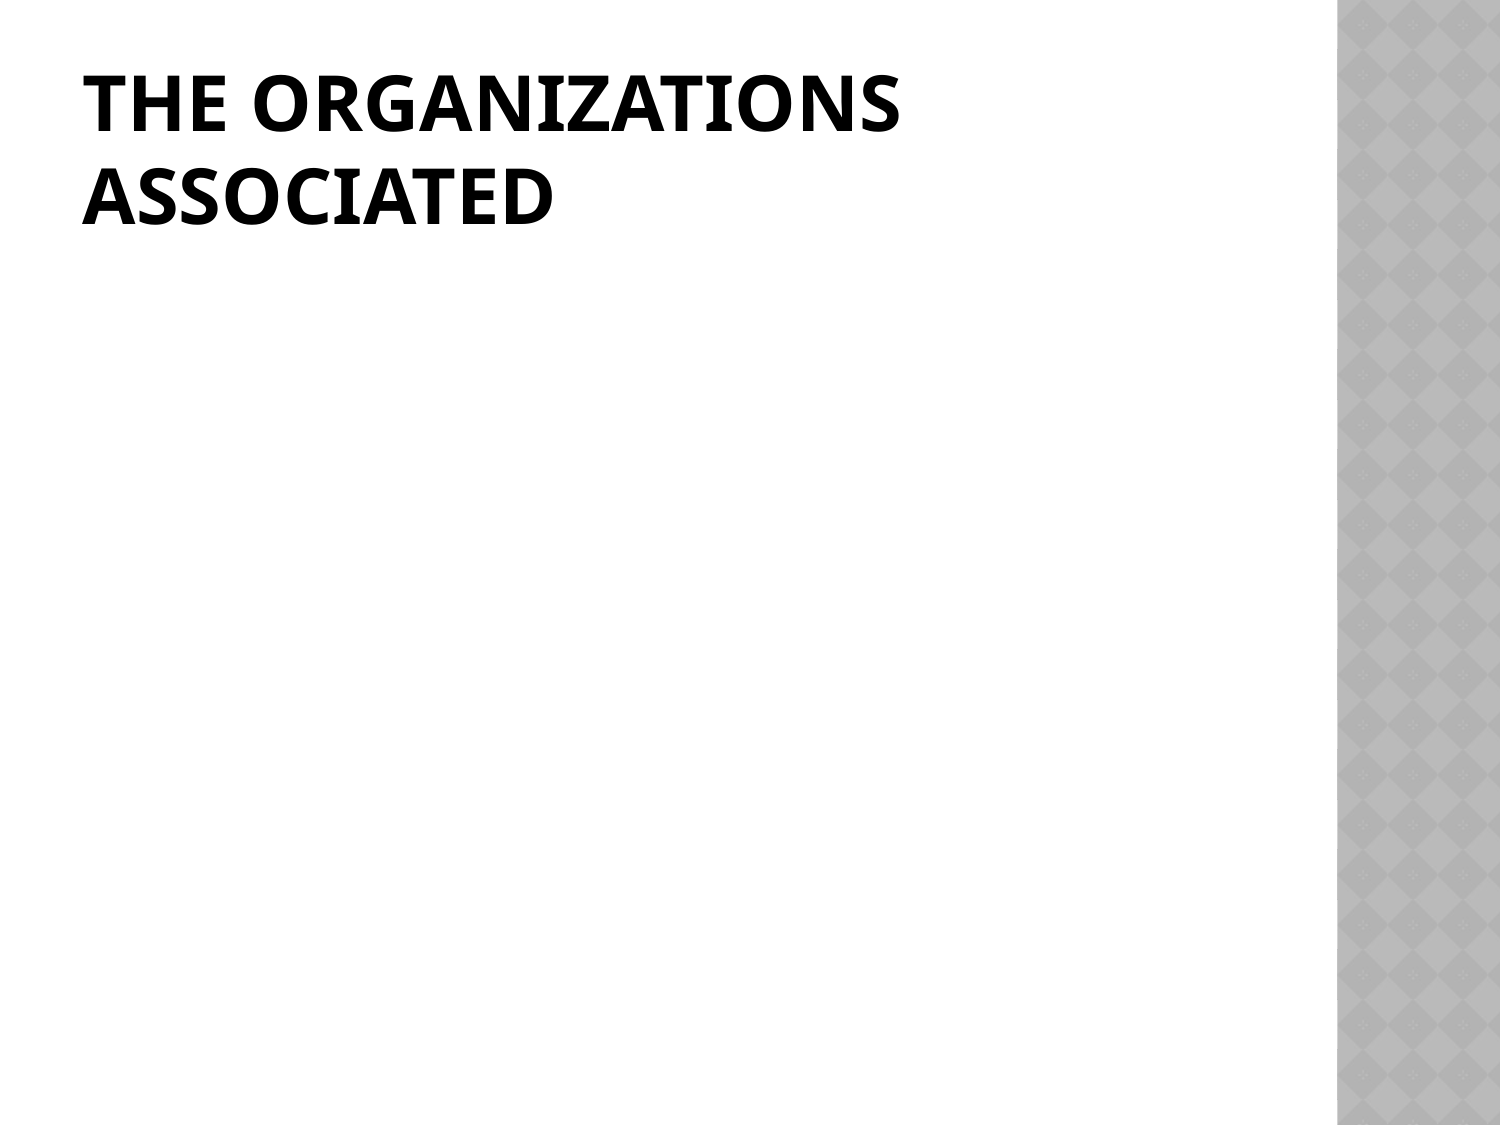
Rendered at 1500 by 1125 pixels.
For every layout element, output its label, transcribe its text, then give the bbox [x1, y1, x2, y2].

title The organizations associated [75, 52, 1263, 240]
